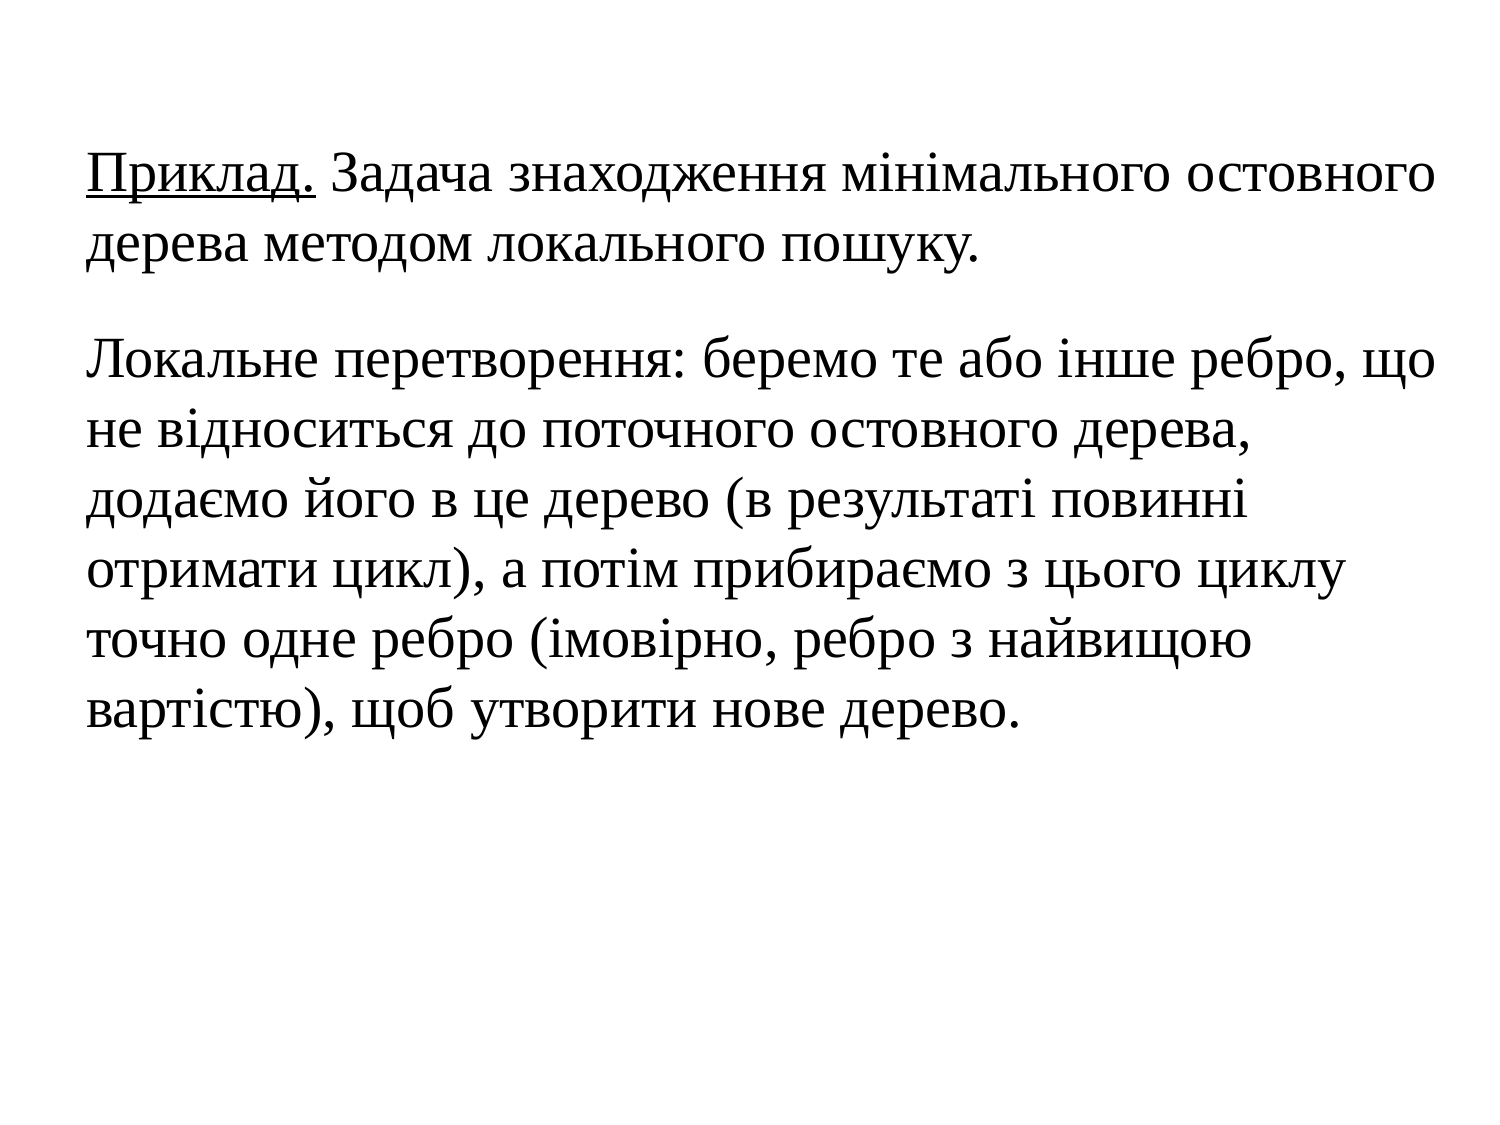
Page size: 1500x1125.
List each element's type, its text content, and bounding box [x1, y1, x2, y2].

list Приклад. Задача знаходження мінімального остовного дерева методом локального пошуку. Локальне перетворення: беремо те або інше ребро, що не відноситься до поточного остовного дерева, додаємо його в це дерево (в результаті повинні отримати цикл), а потім прибираємо з цього циклу точно одне ребро (імовірно, ребро з найвищою вартістю), щоб утворити нове дерево. [0, 125, 1471, 1125]
